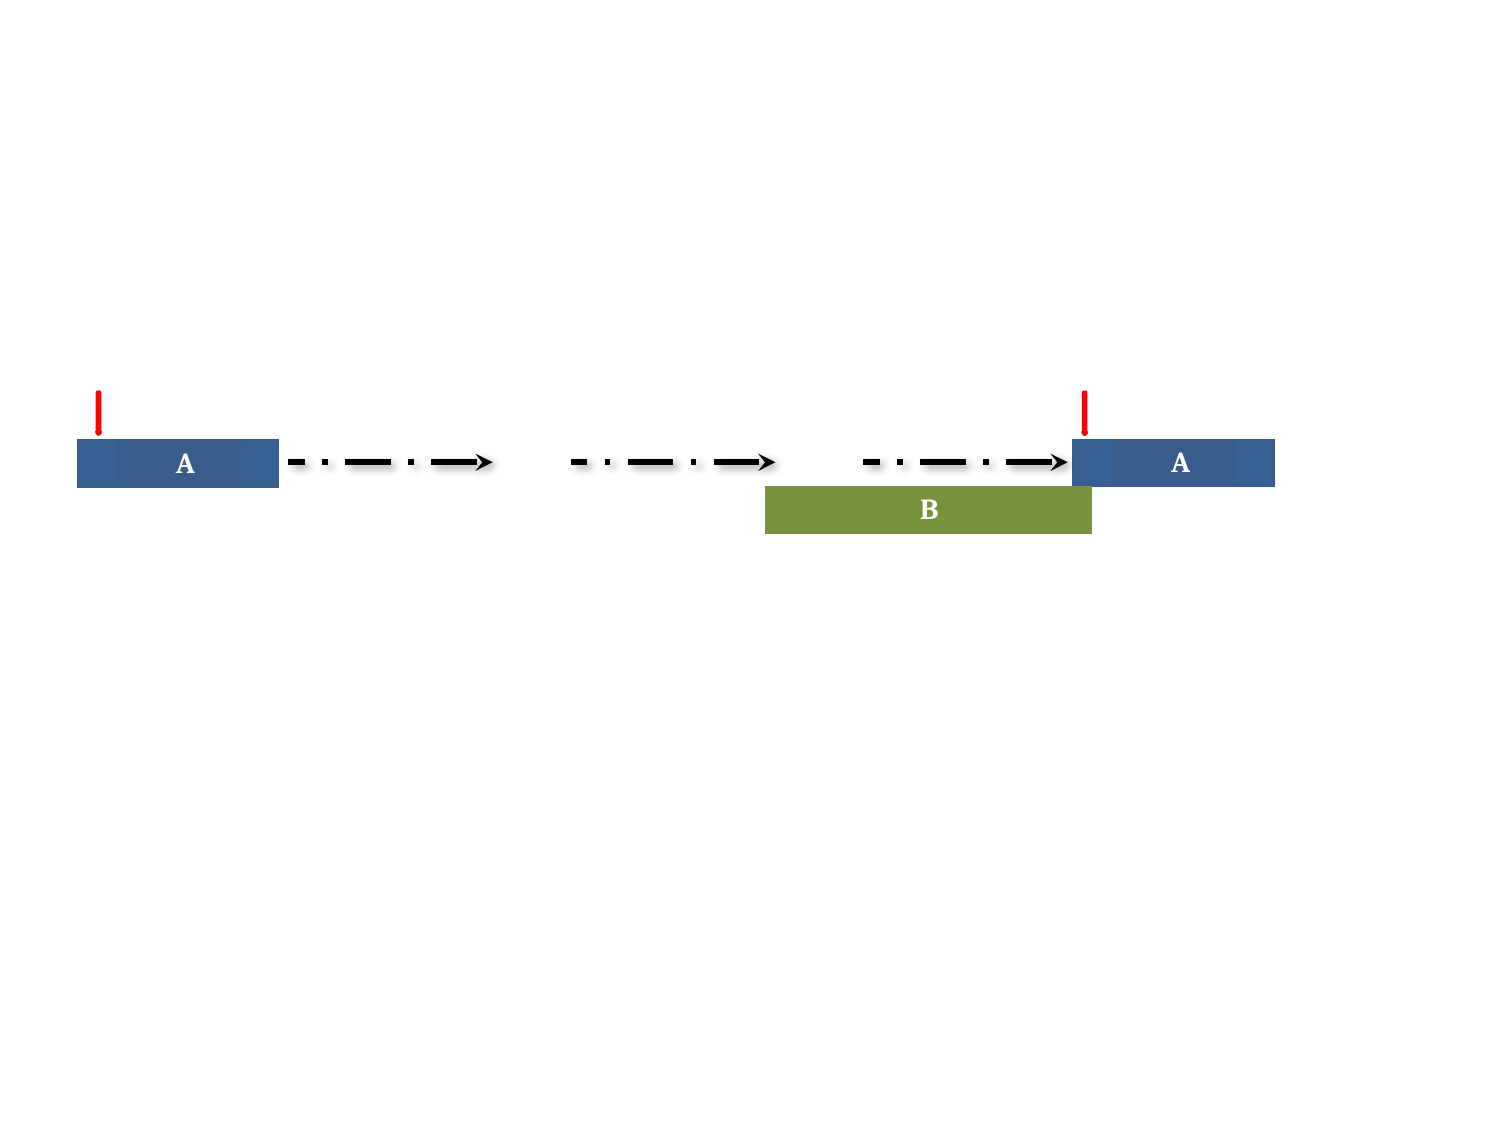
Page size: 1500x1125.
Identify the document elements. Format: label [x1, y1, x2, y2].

text_box [1081, 390, 1089, 434]
text_box [1072, 435, 1275, 487]
text_box [77, 392, 279, 488]
text_box [765, 482, 1092, 535]
text_box [287, 462, 1068, 520]
